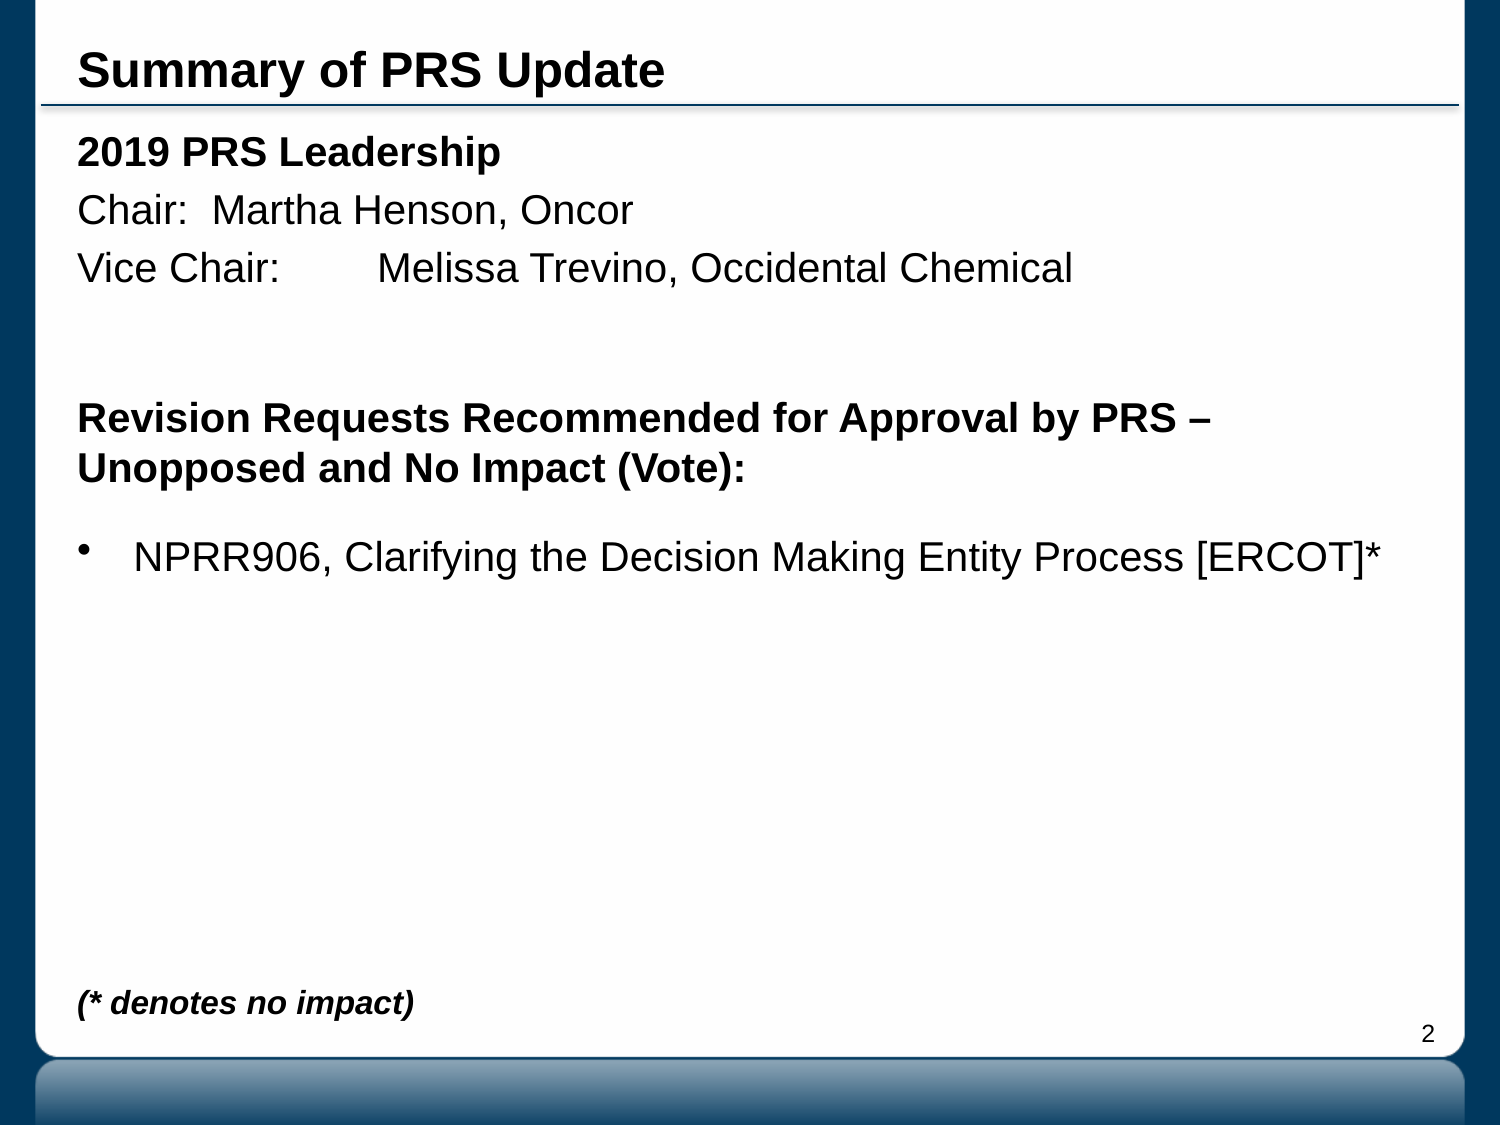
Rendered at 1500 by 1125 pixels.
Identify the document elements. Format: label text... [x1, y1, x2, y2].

picture [35, 0, 1465, 1125]
text_box 2019 PRS Leadership Chair: Martha Henson, Oncor Vice Chair: Melissa Trevino, Occidental Chemical Revision Requests Recommended for Approval by PRS – Unopposed and No Impact (Vote): NPRR906, Clarifying the Decision Making Entity Process [ERCOT]* (* denotes no impact) [62, 117, 1450, 1027]
title Summary of PRS Update [62, 29, 1450, 106]
